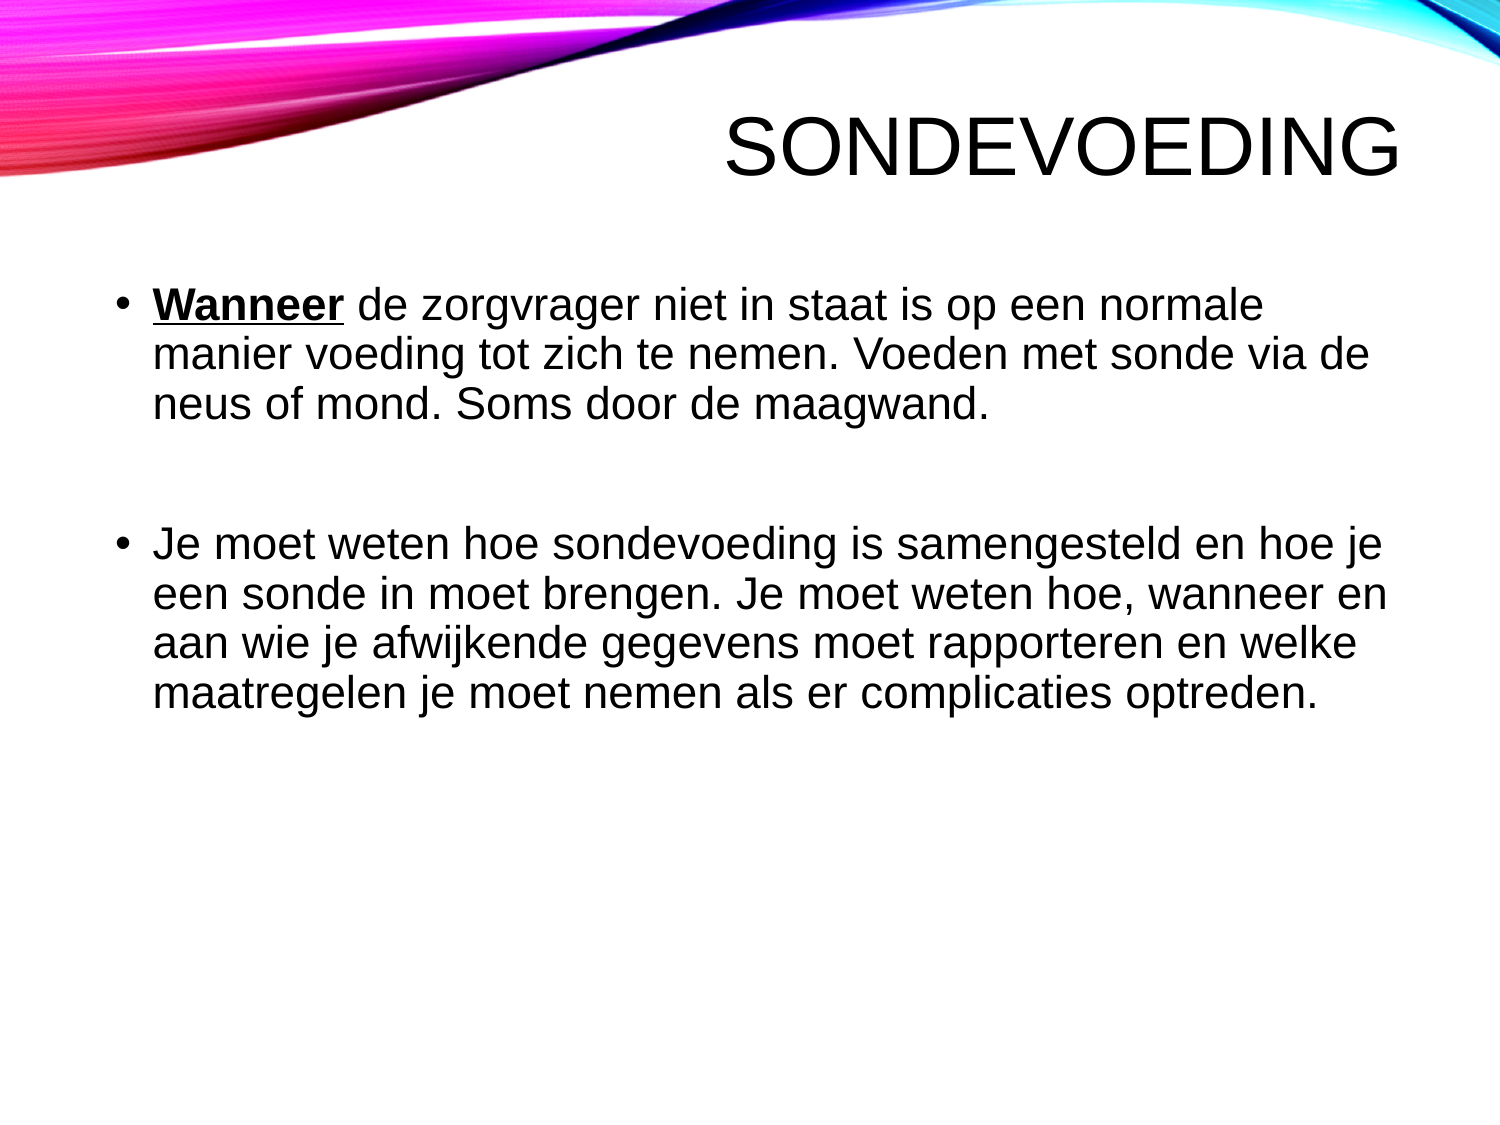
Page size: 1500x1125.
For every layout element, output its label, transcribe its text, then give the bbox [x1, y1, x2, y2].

picture [0, 0, 1500, 178]
title Sondevoeding [372, 42, 1419, 255]
list Wanneer de zorgvrager niet in staat is op een normale manier voeding tot zich te nemen. Voeden met sonde via de neus of mond. Soms door de maagwand. Je moet weten hoe sondevoeding is samengesteld en hoe je een sonde in moet brengen. Je moet weten hoe, wanneer en aan wie je afwijkende gegevens moet rapporteren en welke maatregelen je moet nemen als er complicaties optreden. [100, 273, 1419, 1125]
